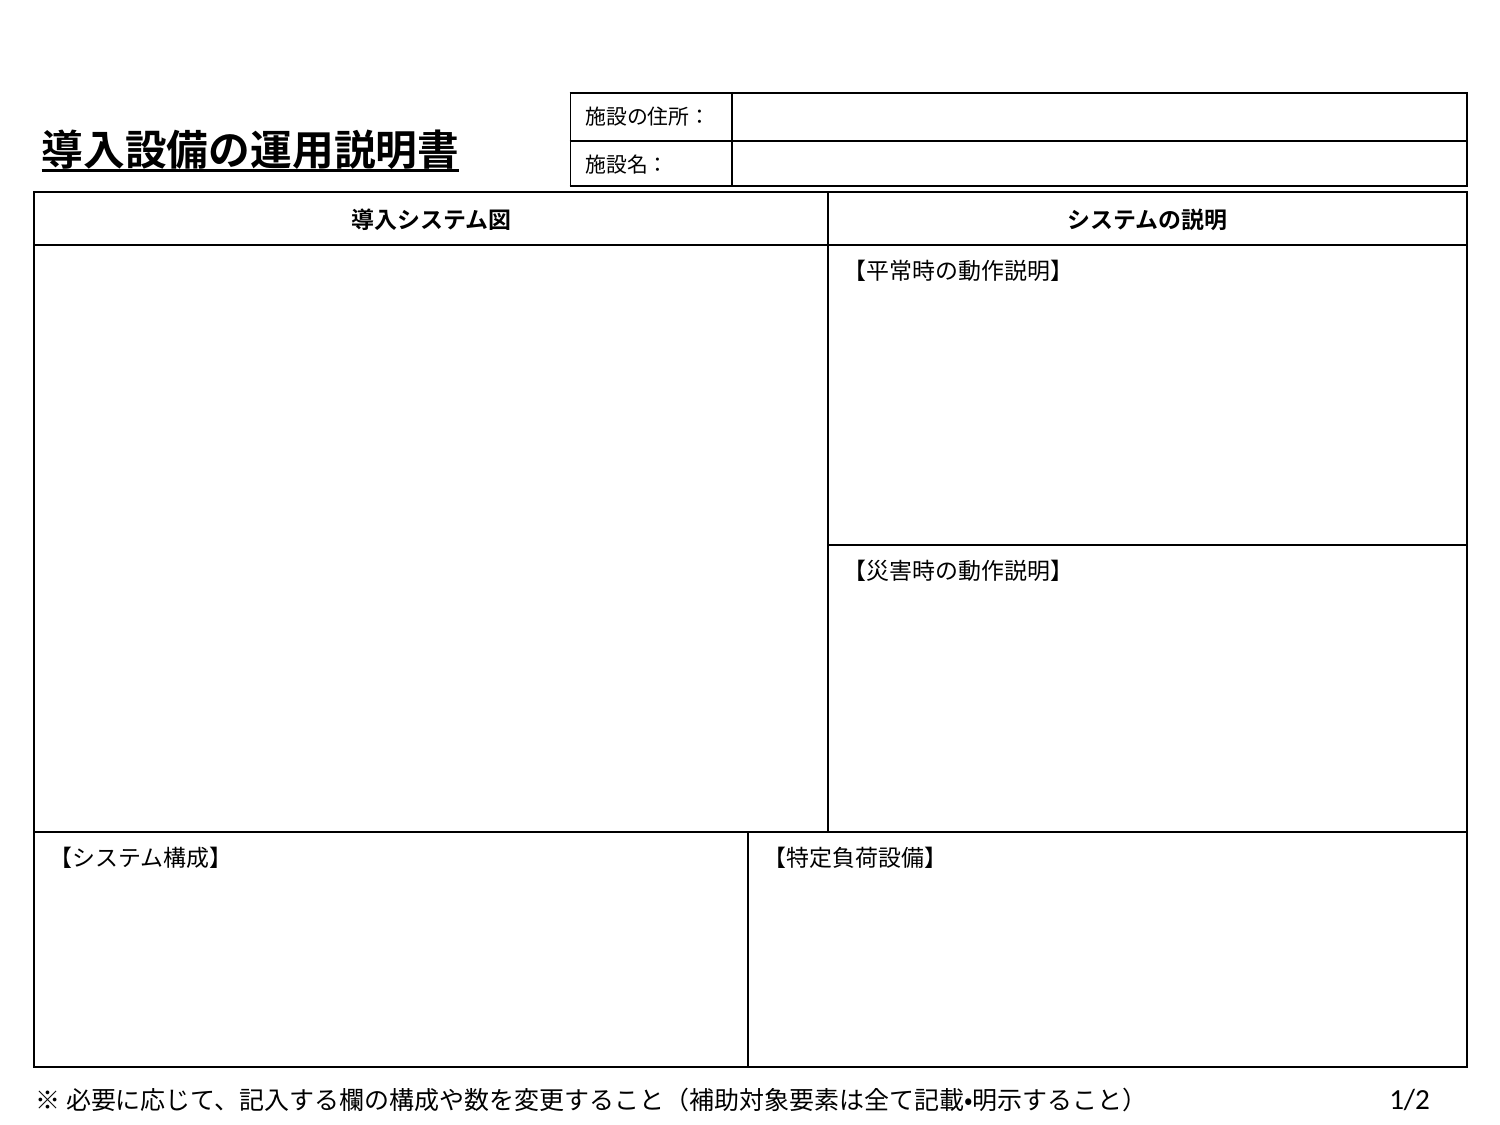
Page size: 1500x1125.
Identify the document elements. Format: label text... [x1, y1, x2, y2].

table_cell 【システム構成】 [35, 833, 747, 1066]
table_header 導入システム図 [35, 193, 827, 244]
table_header [733, 94, 1466, 140]
text_box ※必要に応じて、記入する欄の構成や数を変更すること（補助対象要素は全て記載・明示すること） 1/2 [20, 1073, 1490, 1123]
table_header システムの説明 [829, 193, 1466, 244]
text_box 導入設備の運用説明書 [26, 116, 475, 182]
table_cell [35, 246, 827, 831]
table_cell 施設名： [571, 142, 731, 185]
table_cell 【災害時の動作説明】 [829, 546, 1466, 831]
table_header 施設の住所： [571, 94, 731, 140]
table_cell 【平常時の動作説明】 [829, 246, 1466, 544]
table_cell [733, 142, 1466, 185]
table_cell 【特定負荷設備】 [749, 833, 1466, 1066]
